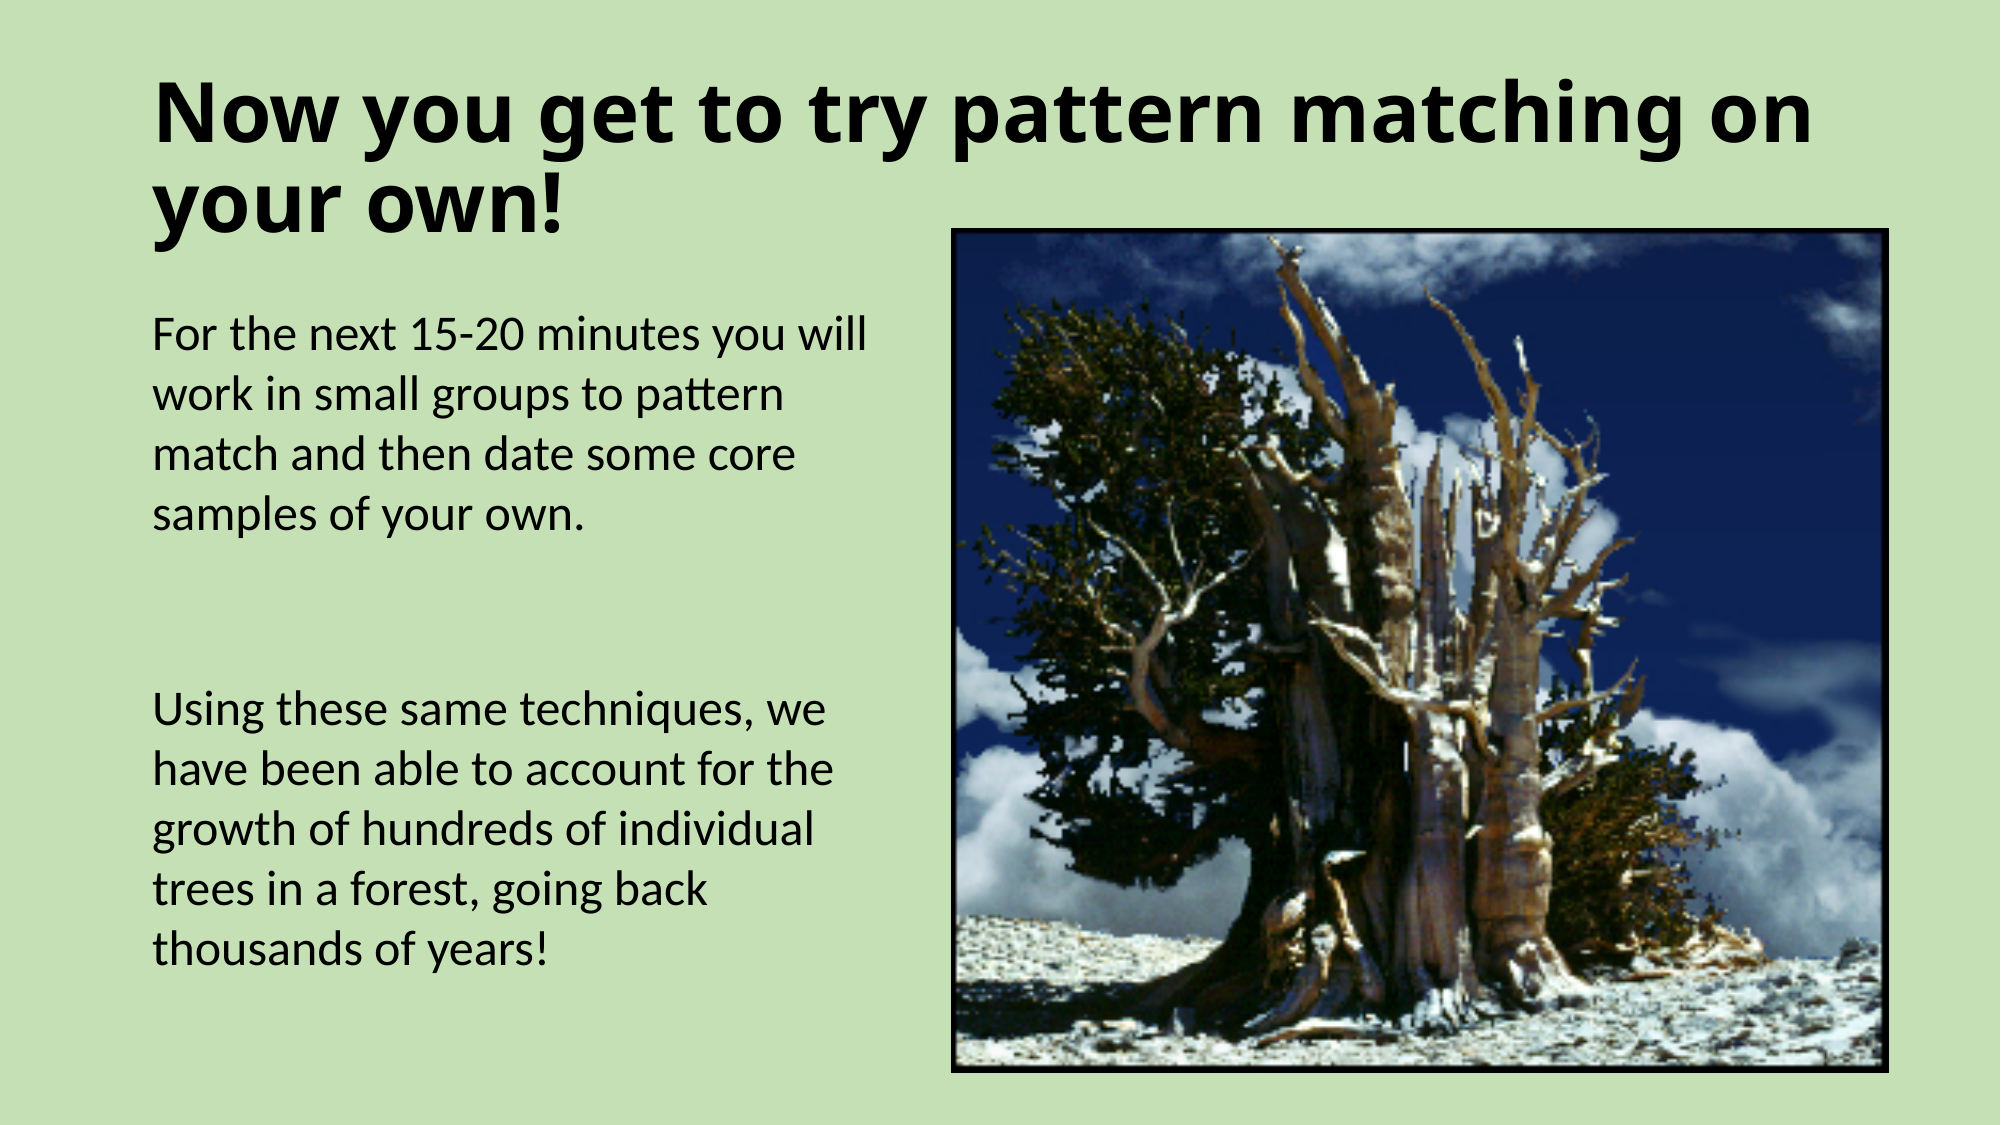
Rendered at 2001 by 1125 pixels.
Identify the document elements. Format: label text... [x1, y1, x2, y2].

picture [951, 228, 1889, 1073]
text_box For the next 15-20 minutes you will work in small groups to pattern match and then date some core samples of your own. [137, 293, 891, 549]
text_box Using these same techniques, we have been able to account for the growth of hundreds of individual trees in a forest, going back thousands of years! [137, 667, 880, 983]
title Now you get to try pattern matching on your own! [137, 52, 1863, 270]
